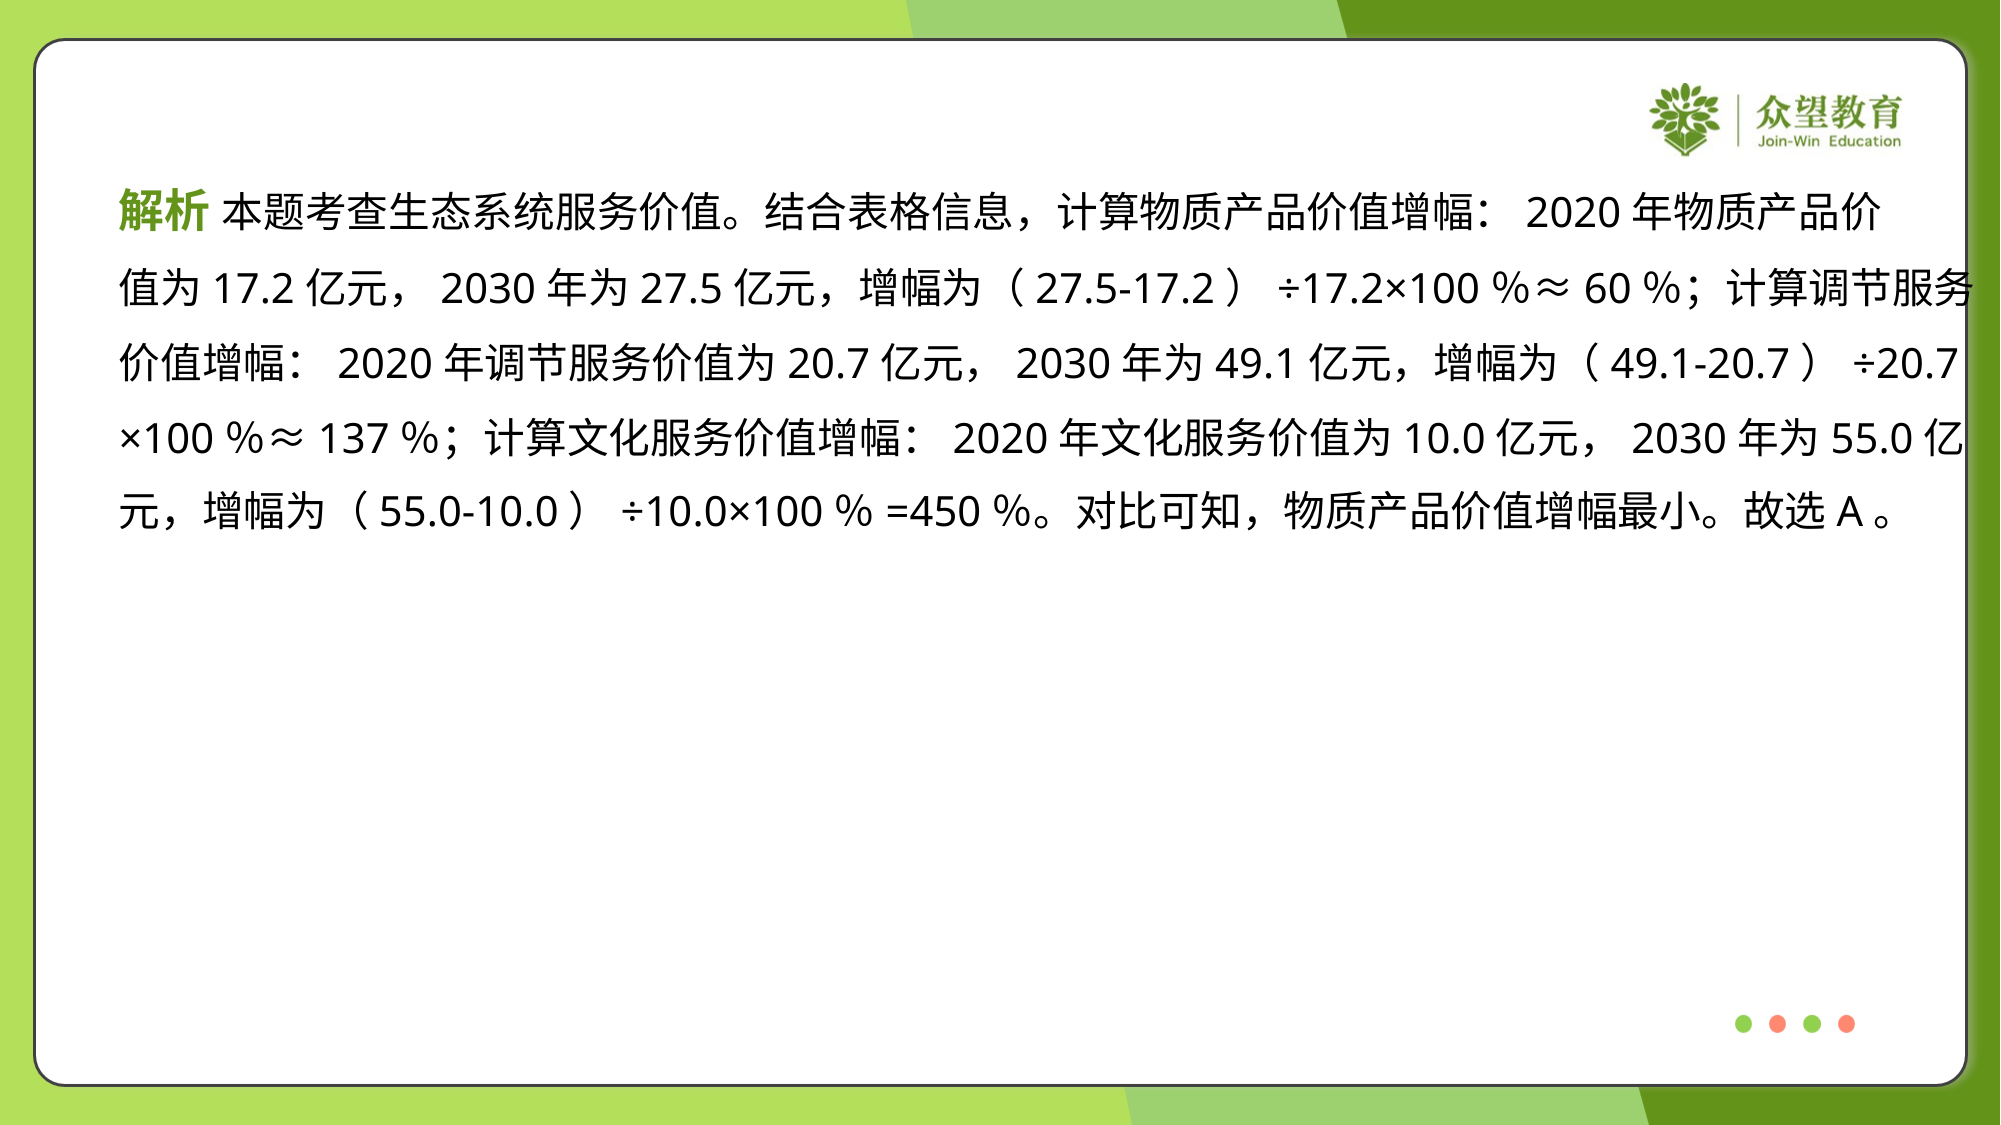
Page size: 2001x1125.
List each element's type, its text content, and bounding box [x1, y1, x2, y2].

text_box 解析 本题考查生态系统服务价值。结合表格信息，计算物质产品价值增幅：2020年物质产品价 值为17.2亿元，2030年为27.5亿元，增幅为（27.5-17.2）÷17.2×100％≈60％；计算调节服务 价值增幅：2020年调节服务价值为20.7亿元，2030年为49.1亿元，增幅为（49.1-20.7）÷20.7 ×100％≈137％；计算文化服务价值增幅：2020年文化服务价值为10.0亿元，2030年为55.0亿 元，增幅为（55.0-10.0）÷10.0×100％=450％。对比可知，物质产品价值增幅最小。故选A。 [118, 159, 1883, 527]
picture [0, 0, 2000, 1125]
